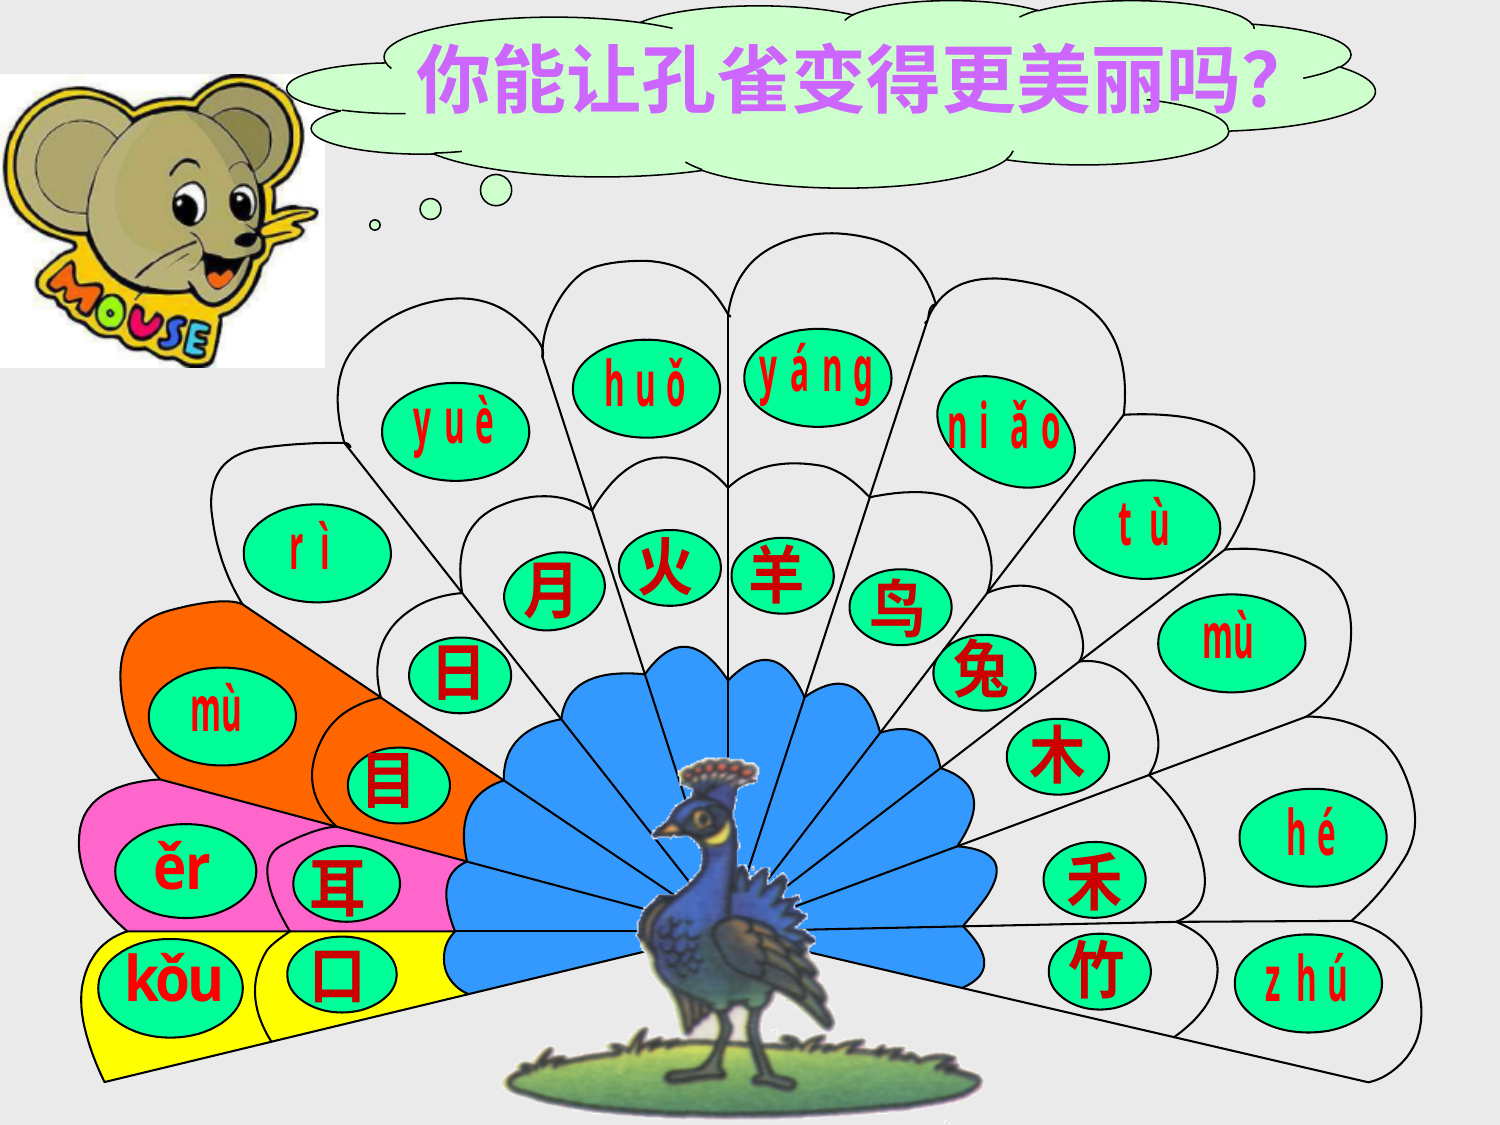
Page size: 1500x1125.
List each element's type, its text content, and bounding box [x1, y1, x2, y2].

text_box [458, 0, 1253, 24]
text_box [420, 198, 441, 220]
text_box 你能让孔雀变得更美丽吗？ [401, 24, 1331, 130]
picture [0, 74, 326, 368]
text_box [73, 227, 1427, 1088]
text_box [369, 219, 381, 226]
text_box [1331, 38, 1376, 119]
text_box [308, 39, 1251, 189]
picture [487, 739, 988, 1124]
text_box [480, 174, 512, 206]
